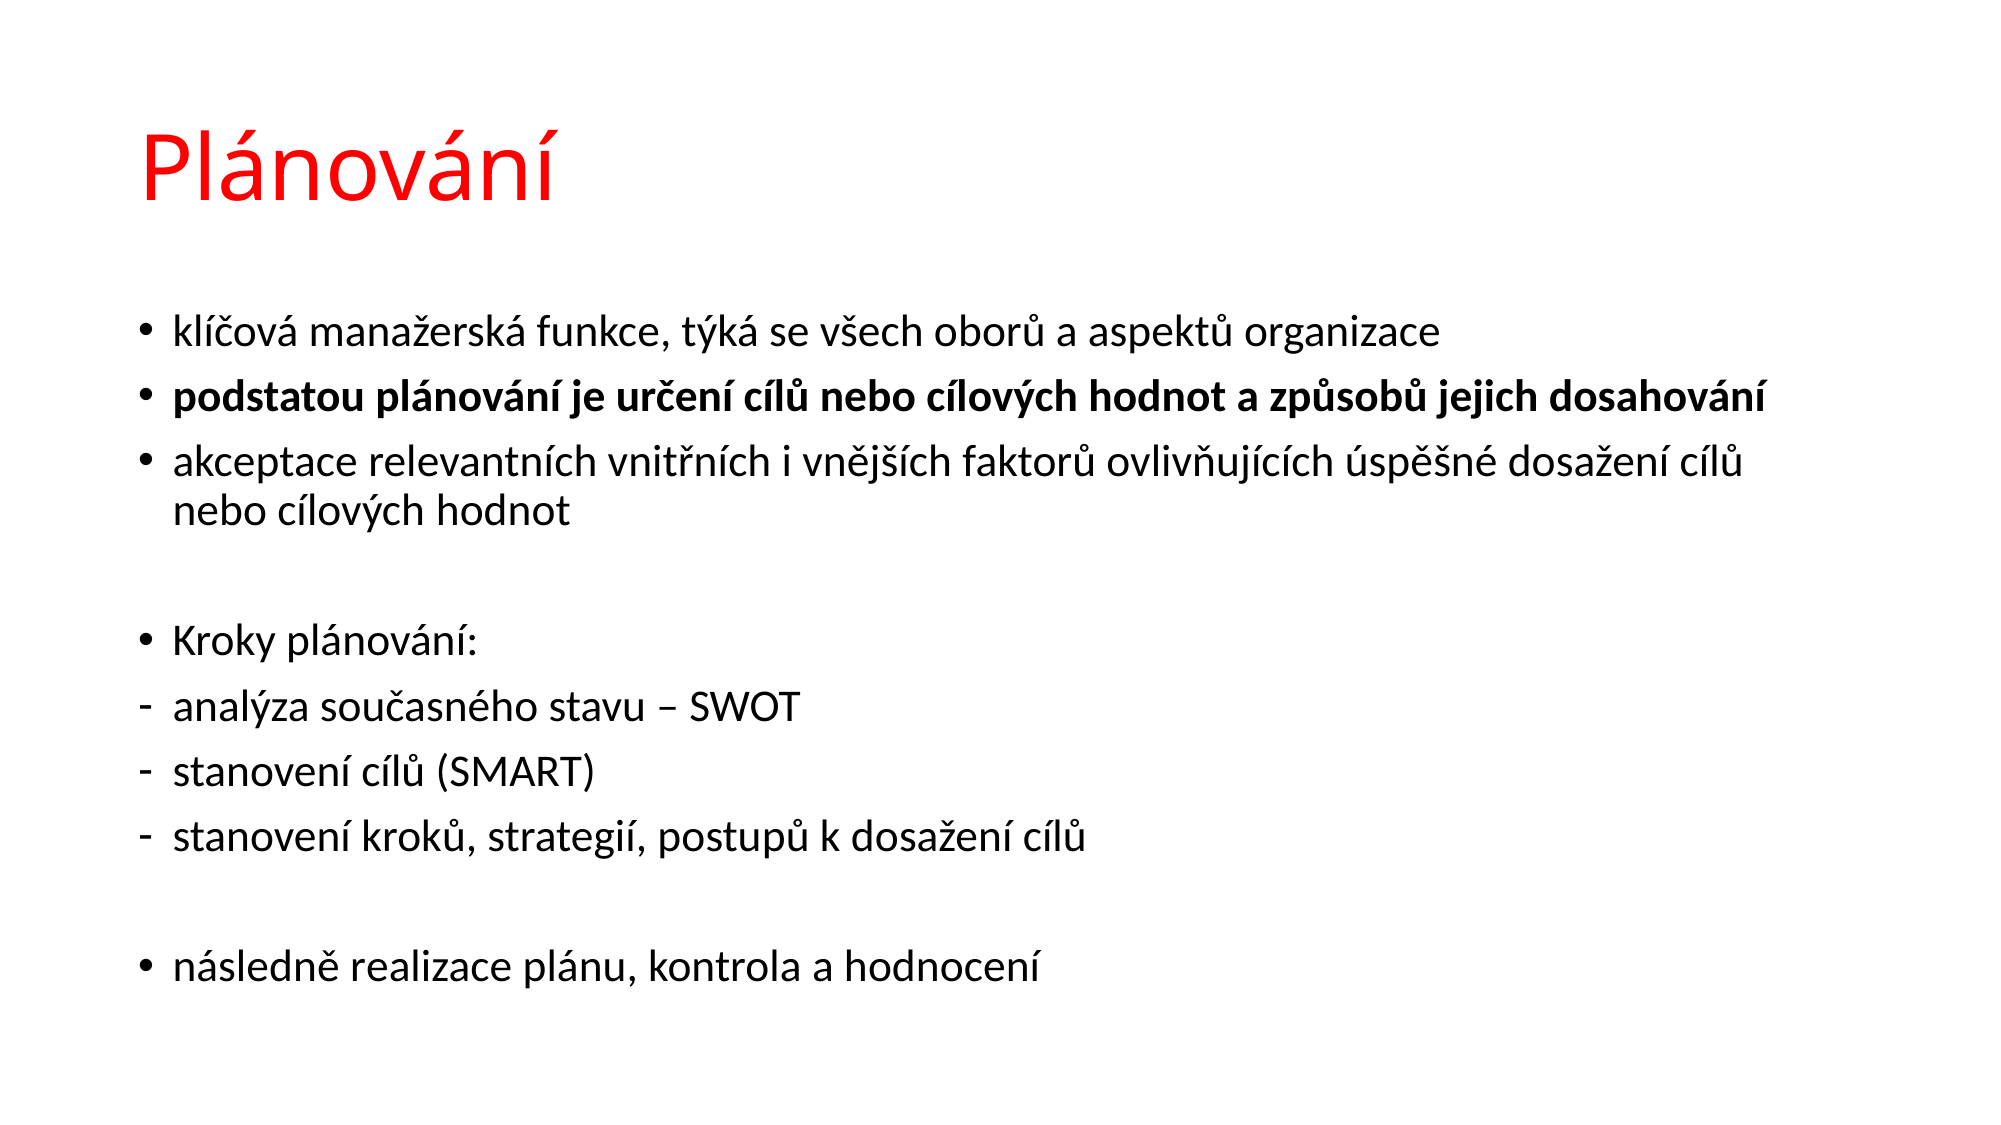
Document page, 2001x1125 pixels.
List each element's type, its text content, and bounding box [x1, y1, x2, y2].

title Plánování [123, 62, 1596, 280]
list klíčová manažerská funkce, týká se všech oborů a aspektů organizace podstatou plánování je určení cílů nebo cílových hodnot a způsobů jejich dosahování akceptace relevantních vnitřních i vnějších faktorů ovlivňujících úspěšné dosažení cílů nebo cílových hodnot Kroky plánování: analýza současného stavu – SWOT stanovení cílů (SMART) stanovení kroků, strategií, postupů k dosažení cílů následně realizace plánu, kontrola a hodnocení [123, 299, 1800, 1014]
